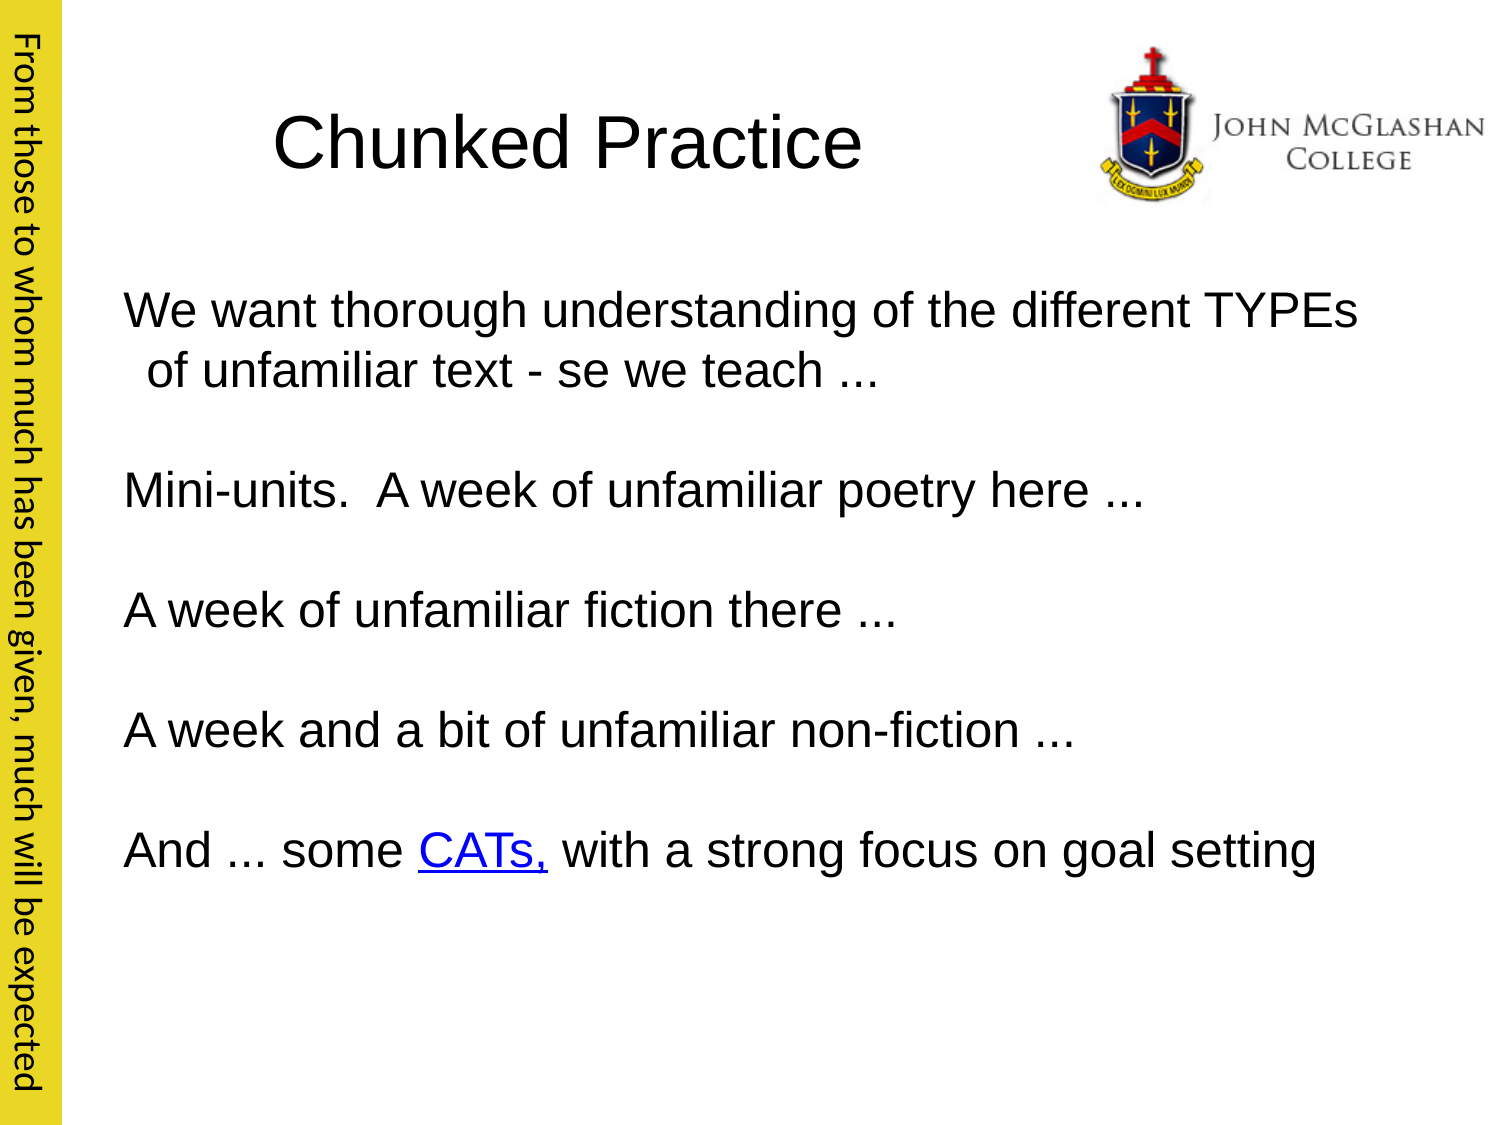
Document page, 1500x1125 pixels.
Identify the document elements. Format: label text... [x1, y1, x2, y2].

list We want thorough understanding of the different TYPEs of unfamiliar text - se we teach ... Mini-units. A week of unfamiliar poetry here ... A week of unfamiliar fiction there ... A week and a bit of unfamiliar non-fiction ... And ... some CATs, with a strong focus on goal setting [75, 262, 1425, 1005]
title Chunked Practice [61, 45, 1075, 233]
picture [1092, 44, 1487, 206]
